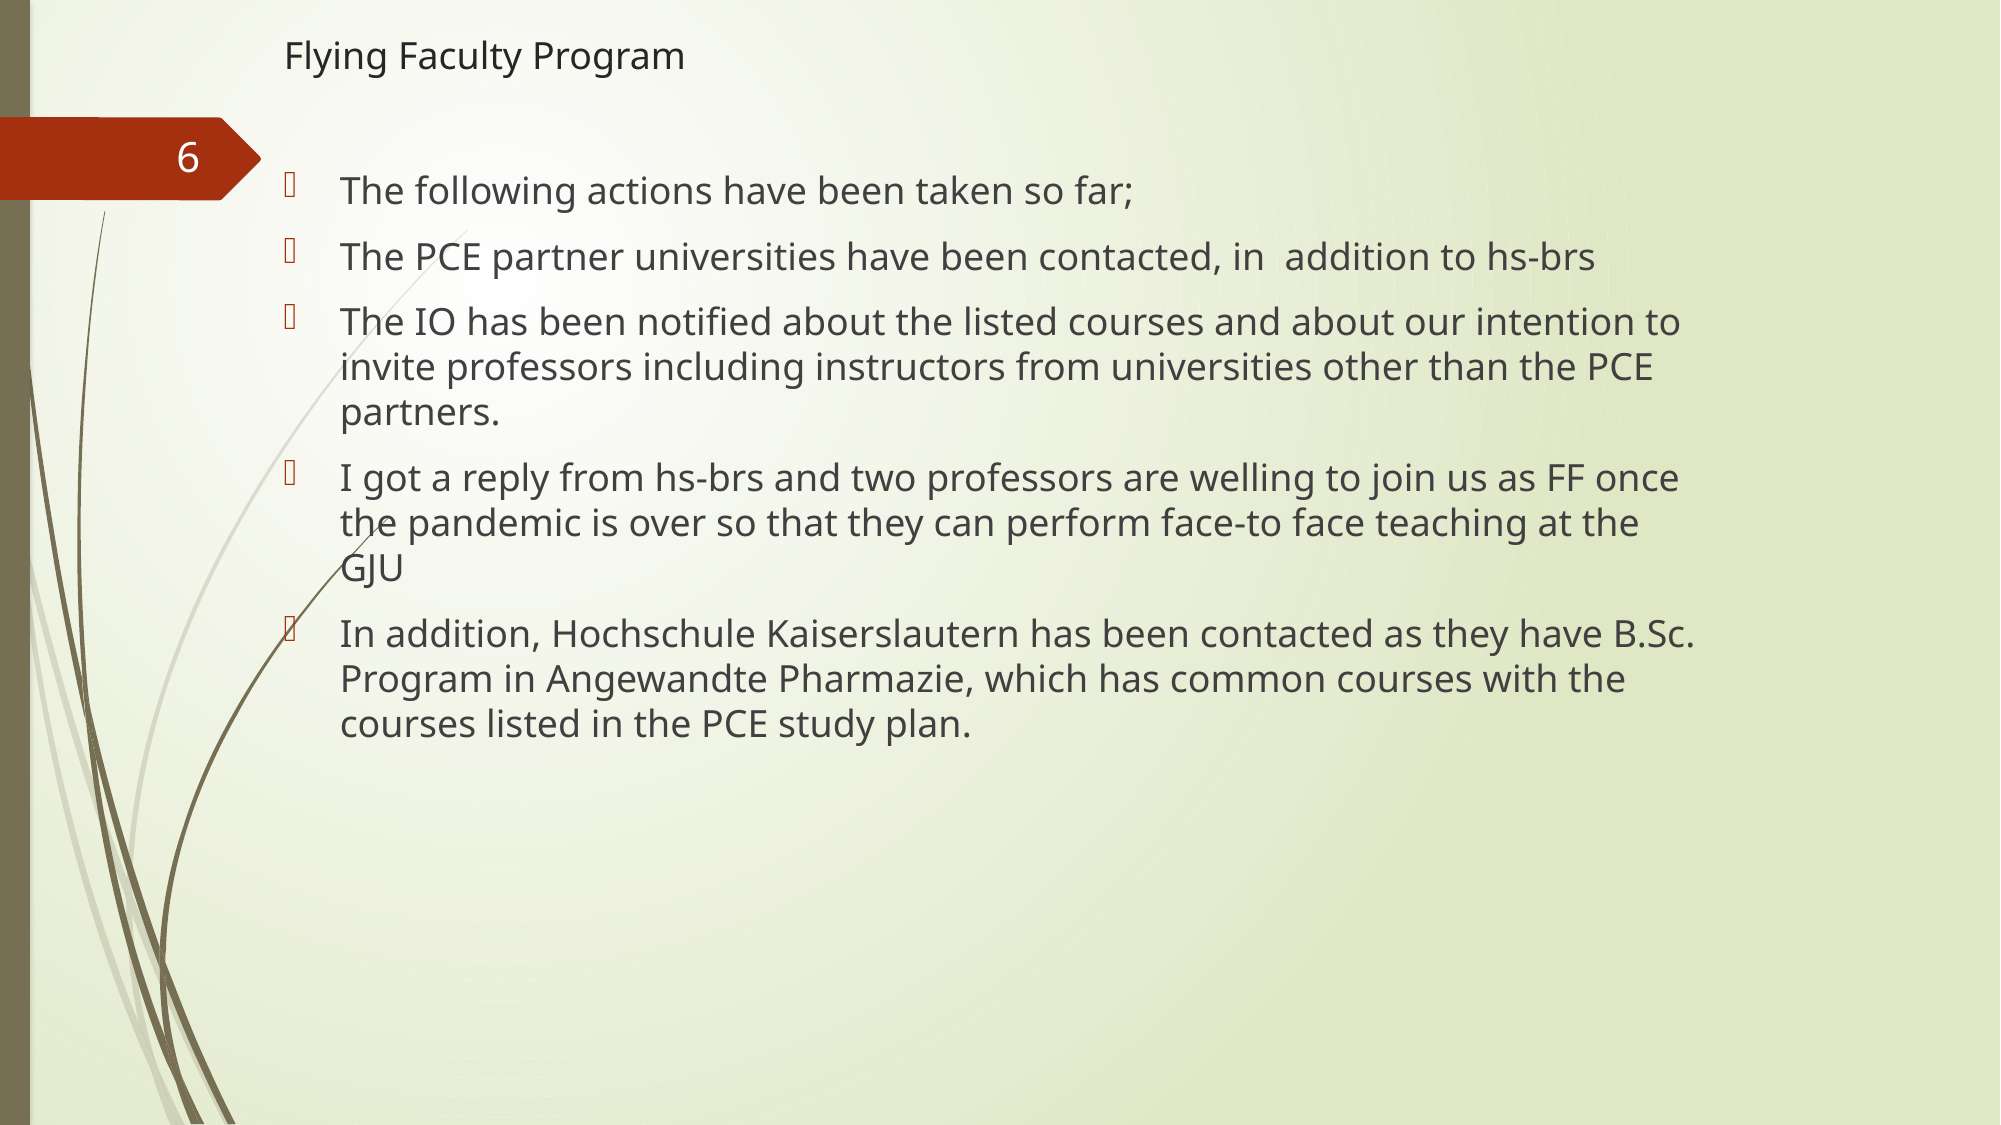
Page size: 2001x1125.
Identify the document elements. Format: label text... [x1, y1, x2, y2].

slide_number 6 [87, 129, 216, 190]
list The following actions have been taken so far; The PCE partner universities have been contacted, in addition to hs-brs The IO has been notified about the listed courses and about our intention to invite professors including instructors from universities other than the PCE partners. I got a reply from hs-brs and two professors are welling to join us as FF once the pandemic is over so that they can perform face-to face teaching at the GJU In addition, Hochschule Kaiserslautern has been contacted as they have B.Sc. Program in Angewandte Pharmazie, which has common courses with the courses listed in the PCE study plan. [268, 159, 1731, 779]
title Flying Faculty Program [268, 24, 1731, 130]
